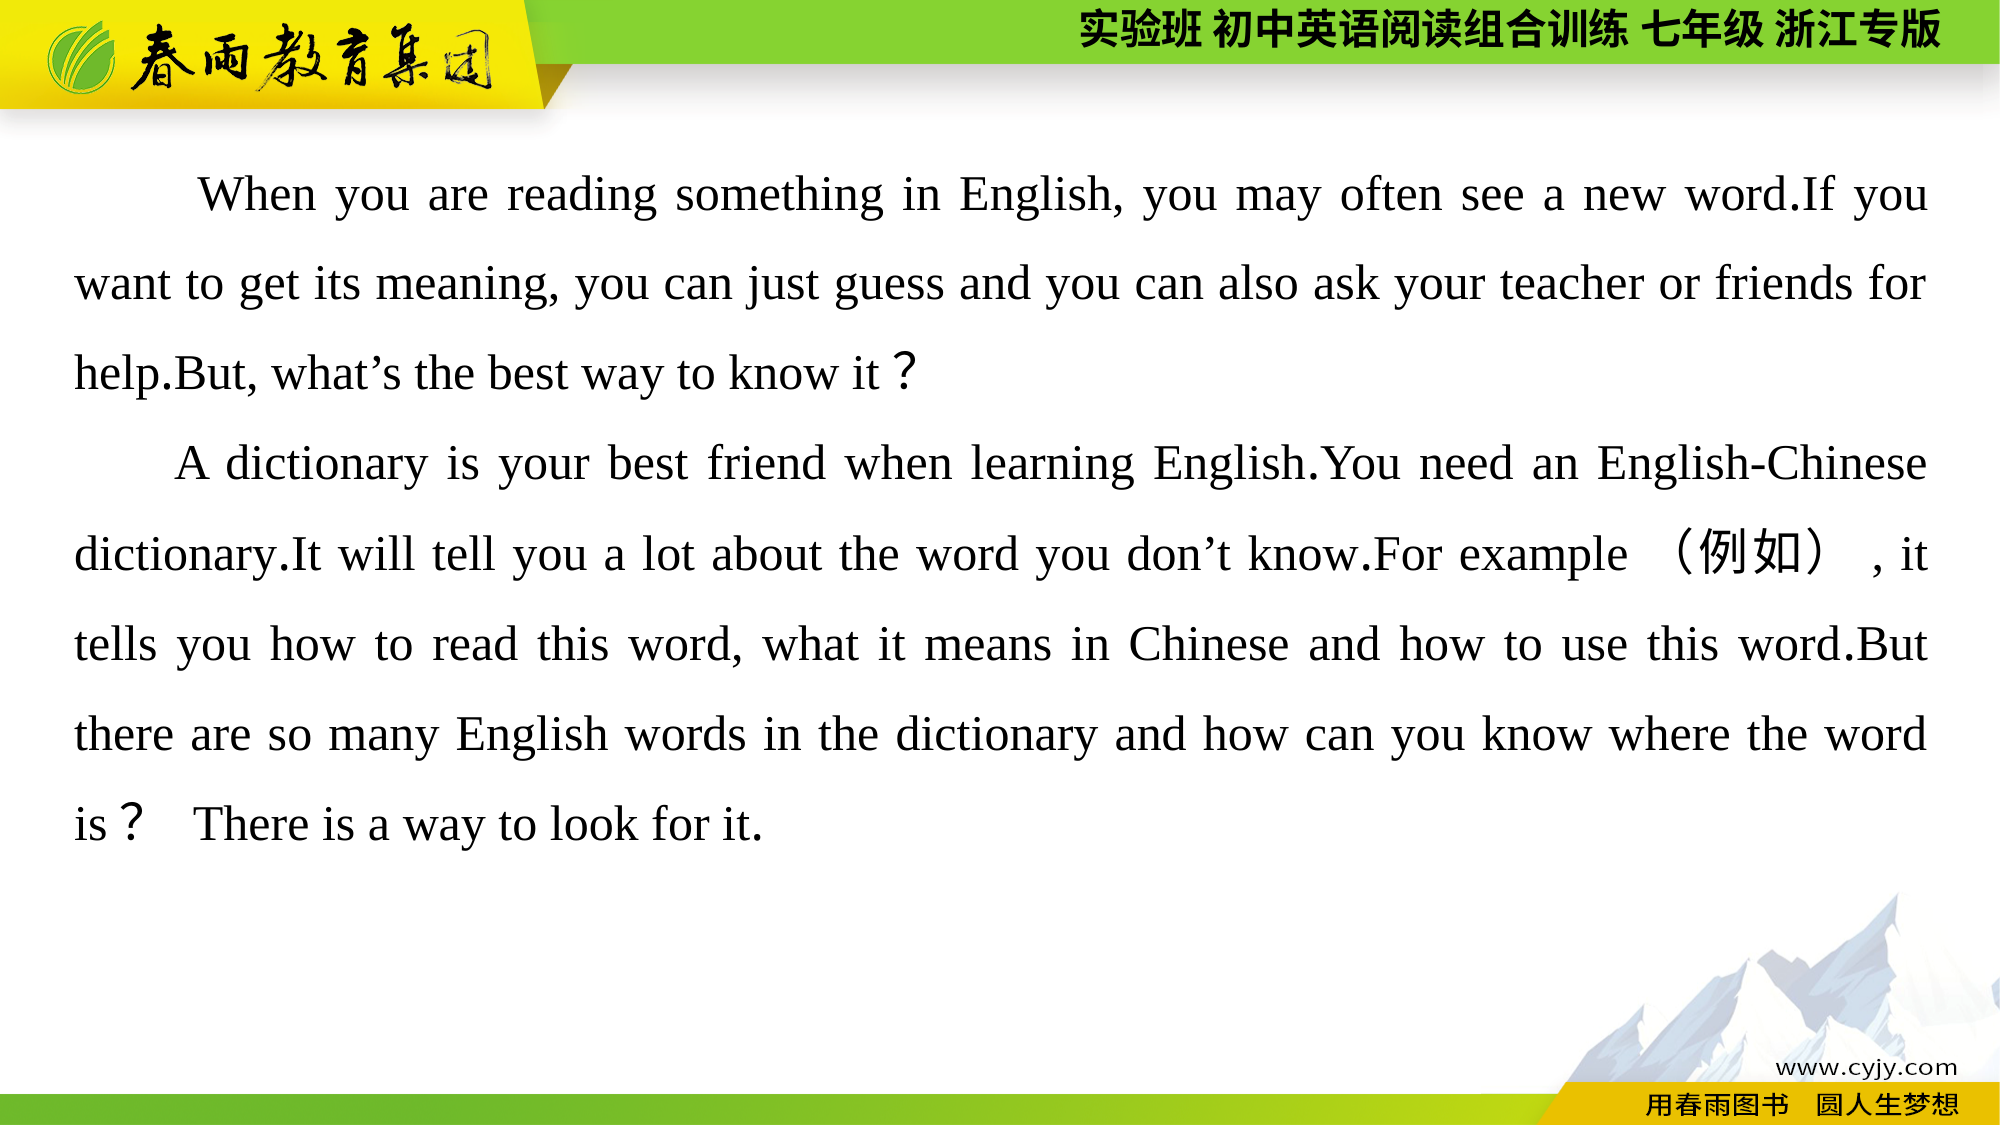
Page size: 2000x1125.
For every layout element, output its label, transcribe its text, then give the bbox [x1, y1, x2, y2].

picture [0, 0, 2000, 1125]
list When you are reading something in English, you may often see a new word.If you want to get its meaning, you can just guess and you can also ask your teacher or friends for help.But, what’s the best way to know it？ A dictionary is your best friend when learning English.You need an English-Chinese dictionary.It will tell you a lot about the word you don’t know.For example（例如）, it tells you how to read this word, what it means in Chinese and how to use this word.But there are so many English words in the dictionary and how can you know where the word is？ There is a way to look for it. [59, 122, 1944, 854]
